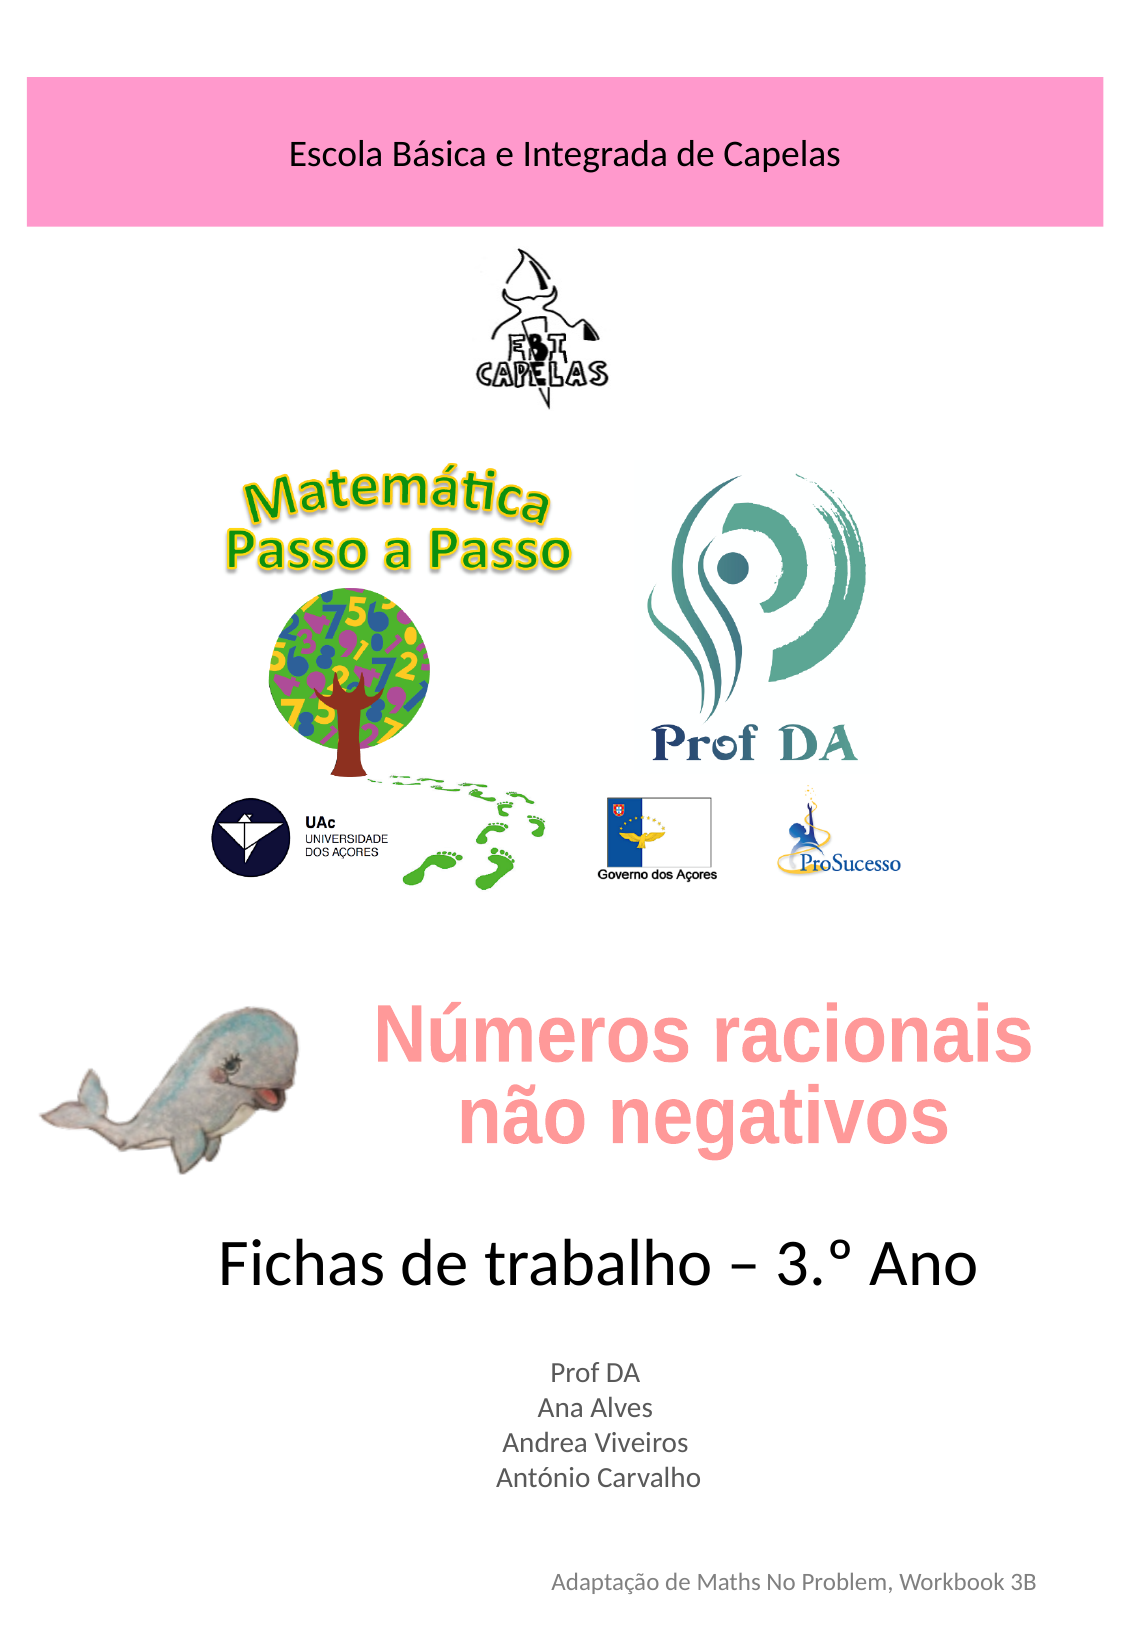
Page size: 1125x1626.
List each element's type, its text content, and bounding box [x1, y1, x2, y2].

text_box Fichas de trabalho – 3.º Ano [203, 1211, 994, 1307]
picture [18, 994, 330, 1191]
footer Prof DA Ana Alves Andrea Viveiros António Carvalho [276, 1358, 921, 1488]
text_box Escola Básica e Integrada de Capelas [26, 77, 1104, 227]
picture [169, 422, 947, 934]
picture [472, 246, 613, 411]
text_box Adaptação de Maths No Problem, Workbook 3B [487, 1539, 1103, 1622]
